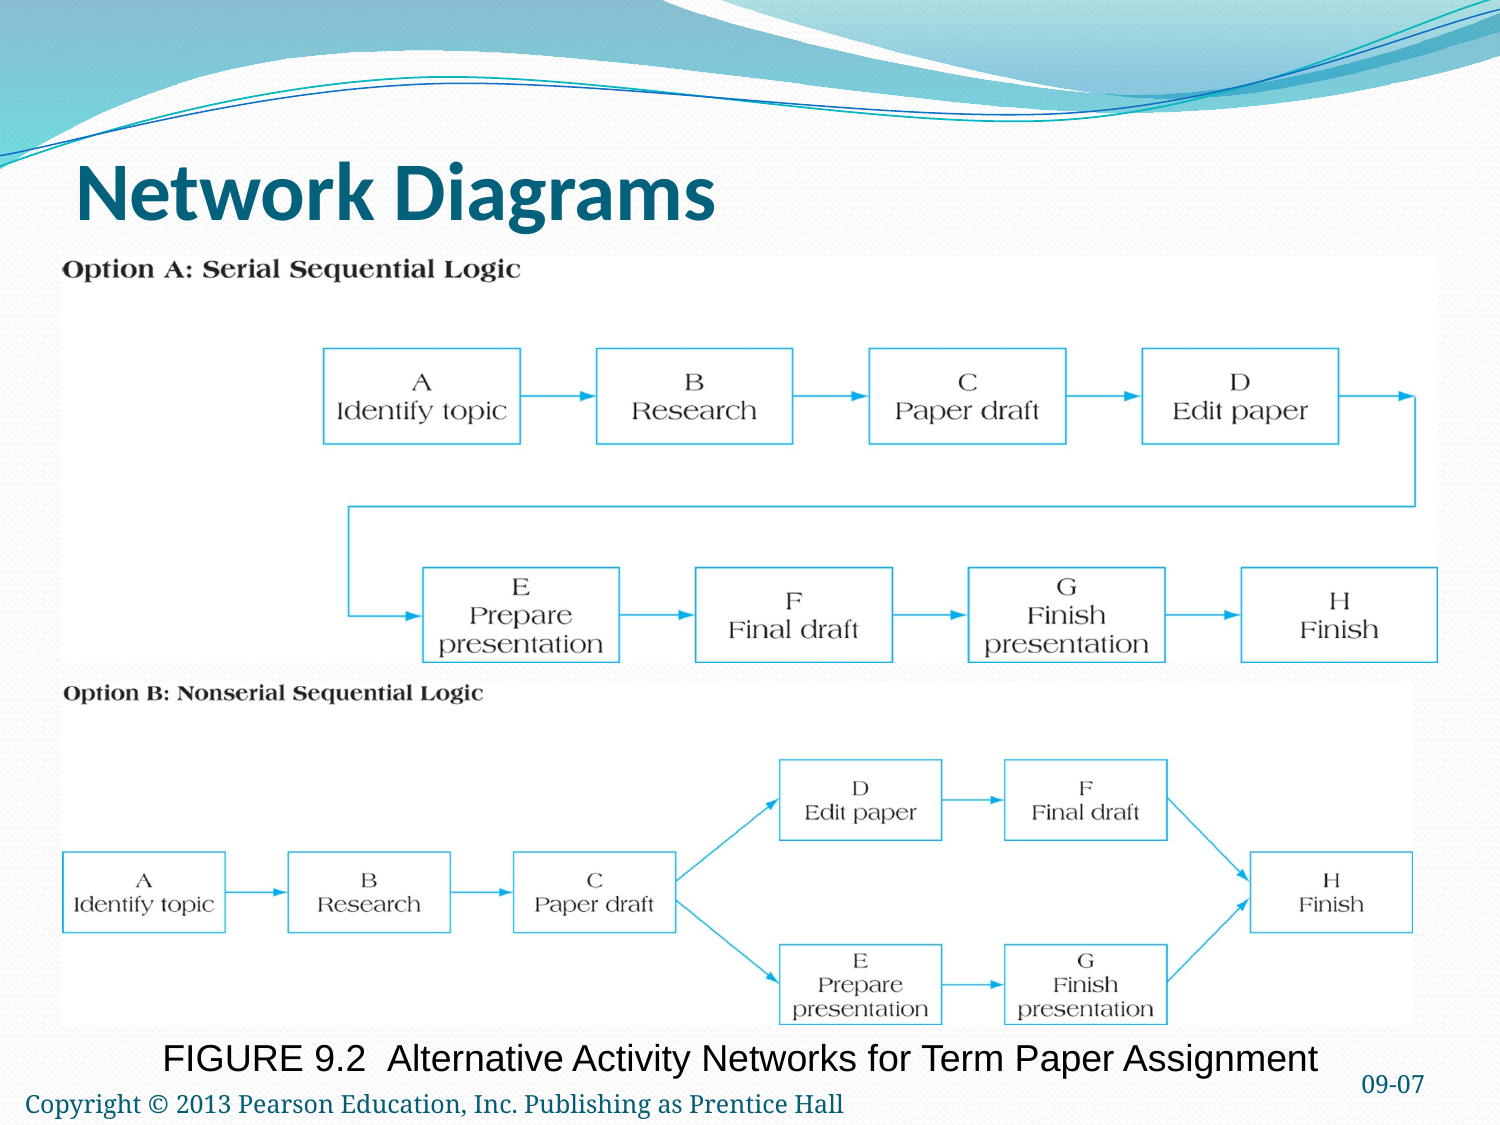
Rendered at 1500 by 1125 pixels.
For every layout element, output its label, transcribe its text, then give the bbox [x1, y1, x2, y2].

text_box FIGURE 9.2 Alternative Activity Networks for Term Paper Assignment [147, 1039, 1345, 1087]
picture [62, 255, 1438, 663]
slide_number 09-07 [1299, 1042, 1425, 1103]
picture [62, 681, 1413, 1026]
text_box Copyright © 2013 Pearson Education, Inc. Publishing as Prentice Hall [24, 1081, 988, 1119]
title Network Diagrams [74, 49, 1438, 238]
